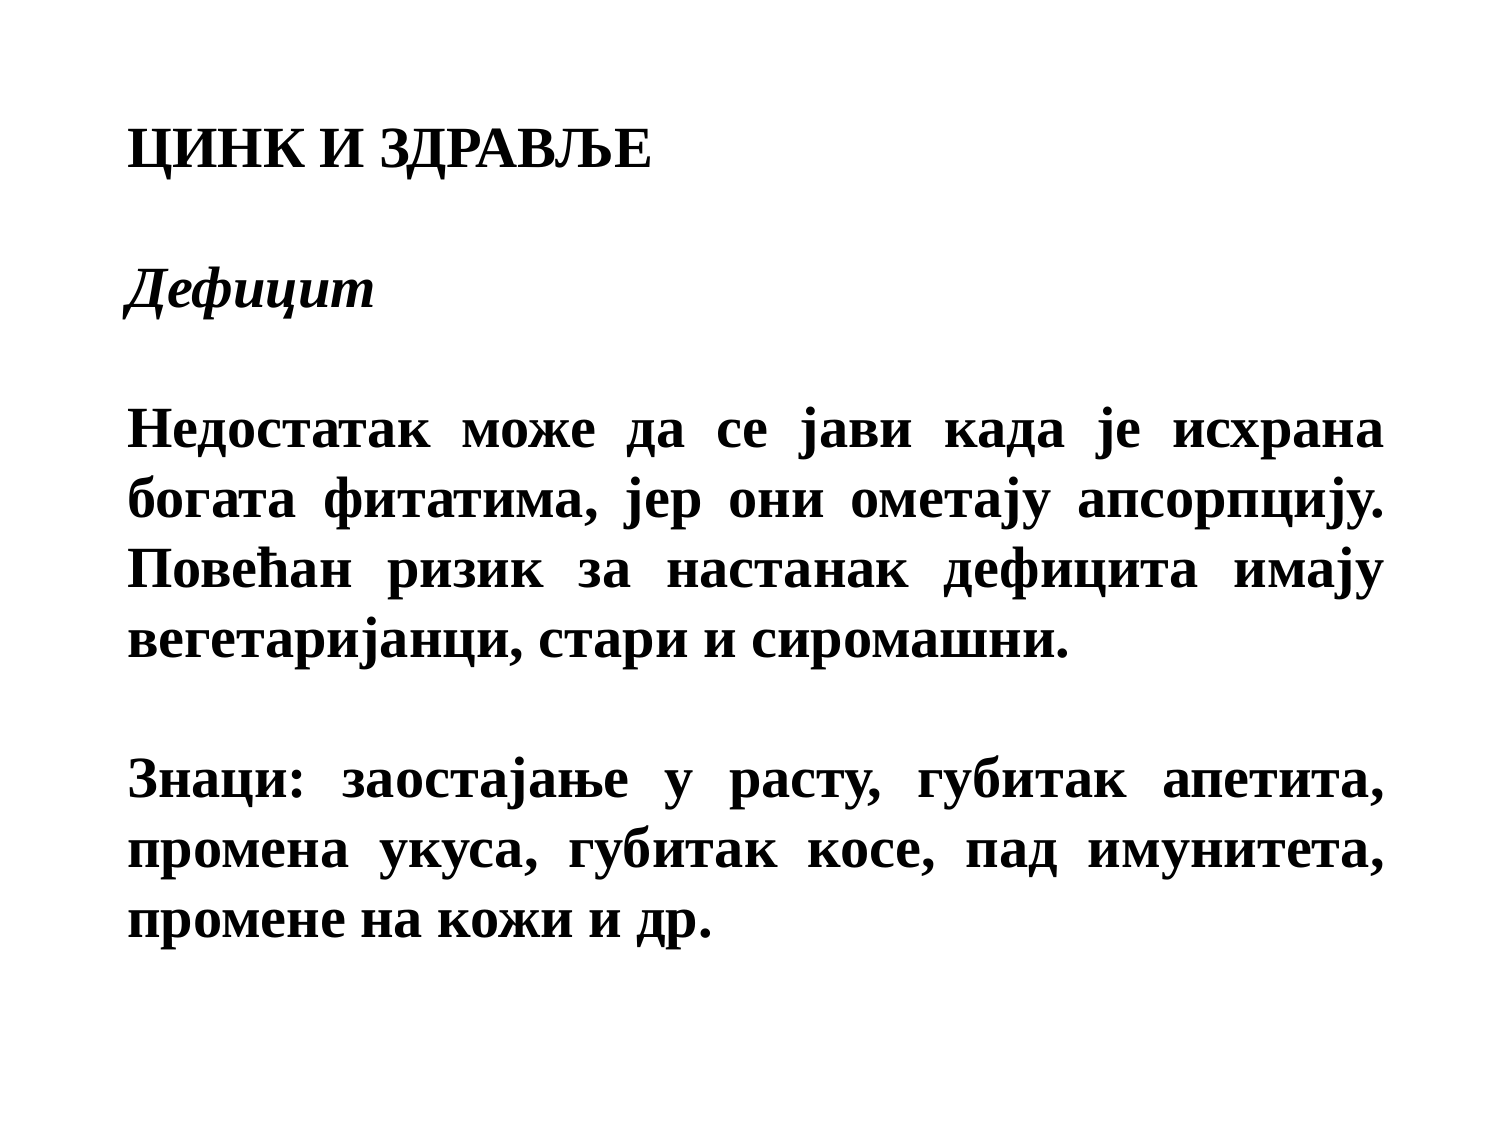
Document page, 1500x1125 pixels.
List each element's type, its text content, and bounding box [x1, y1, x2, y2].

text_box ЦИНК И ЗДРАВЉЕ Дефицит Недостатак може да се јави када је исхрана богата фитатима, јер они ометају апсорпцију. Повећан ризик за настанак дефицита имају вегетаријанци, стари и сиромашни. Знаци: заостајање у расту, губитак апетита, промена укуса, губитак косе, пад имунитета, промене на кожи и др. [112, 101, 1400, 957]
